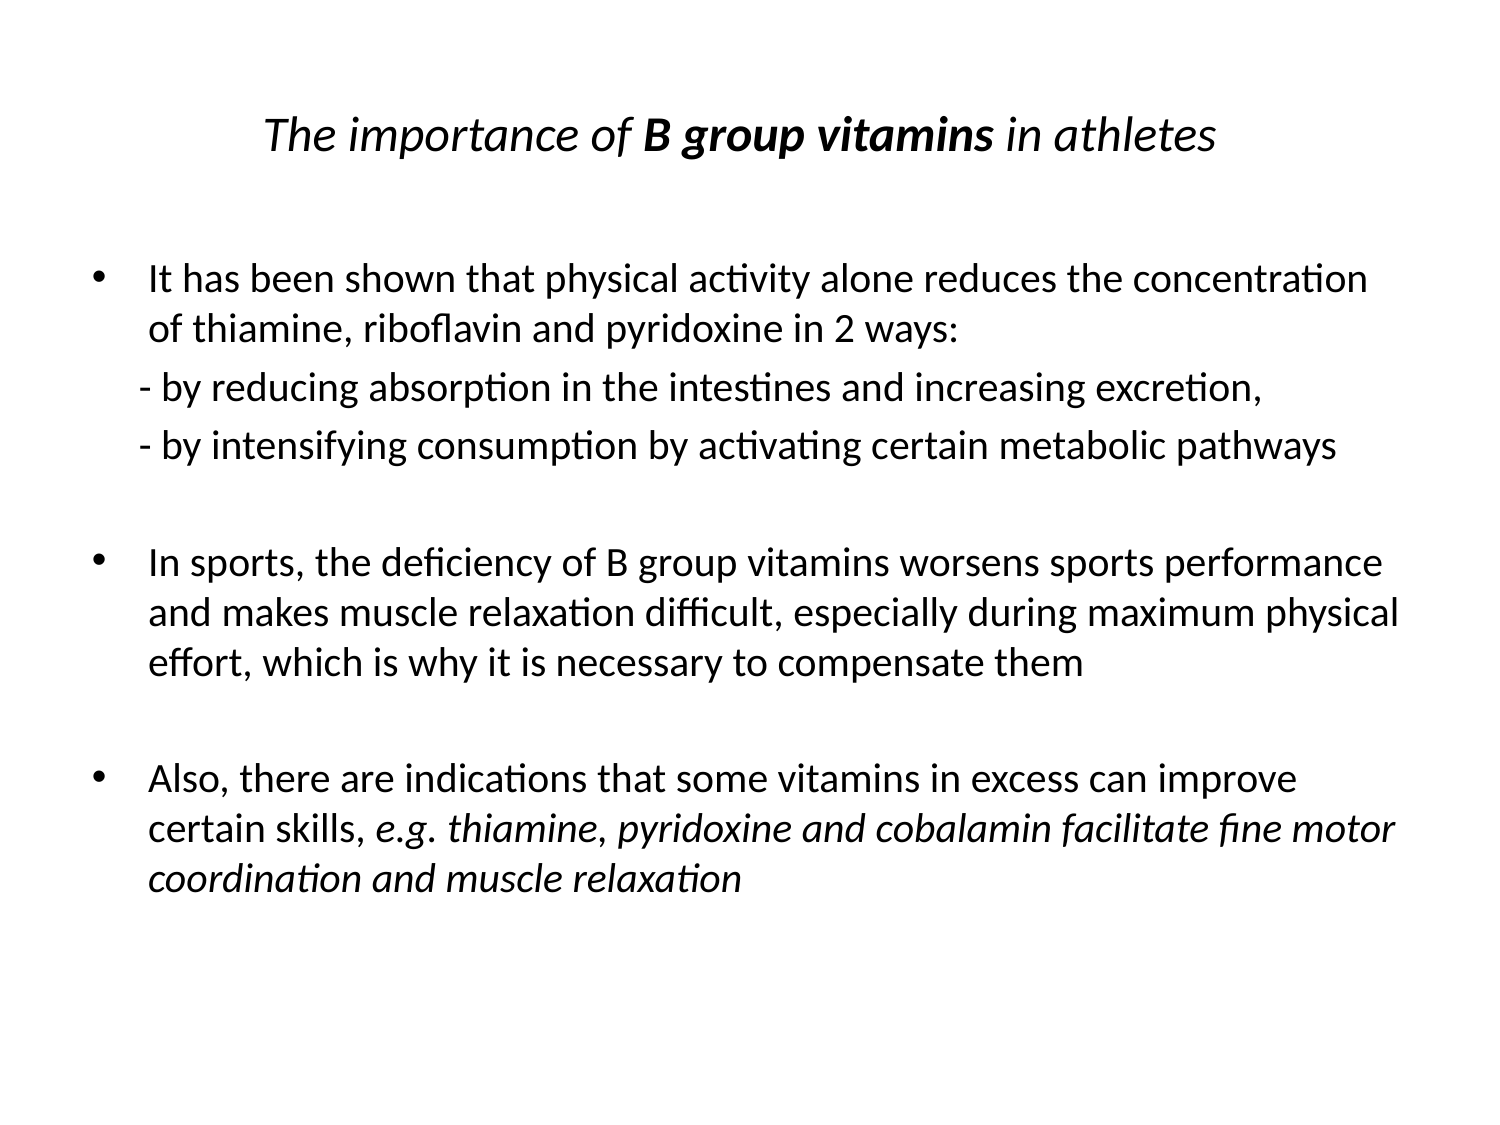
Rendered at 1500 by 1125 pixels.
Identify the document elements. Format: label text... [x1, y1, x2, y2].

title The importance of B group vitamins in athletes [64, 101, 1415, 161]
list It has been shown that physical activity alone reduces the concentration of thiamine, riboflavin and pyridoxine in 2 ways: - by reducing absorption in the intestines and increasing excretion, - by intensifying consumption by activating certain metabolic pathways In sports, the deficiency of B group vitamins worsens sports performance and makes muscle relaxation difficult, especially during maximum physical effort, which is why it is necessary to compensate them Also, there are indications that some vitamins in excess can improve certain skills, e.g. thiamine, pyridoxine and cobalamin facilitate fine motor coordination and muscle relaxation [76, 243, 1427, 1000]
